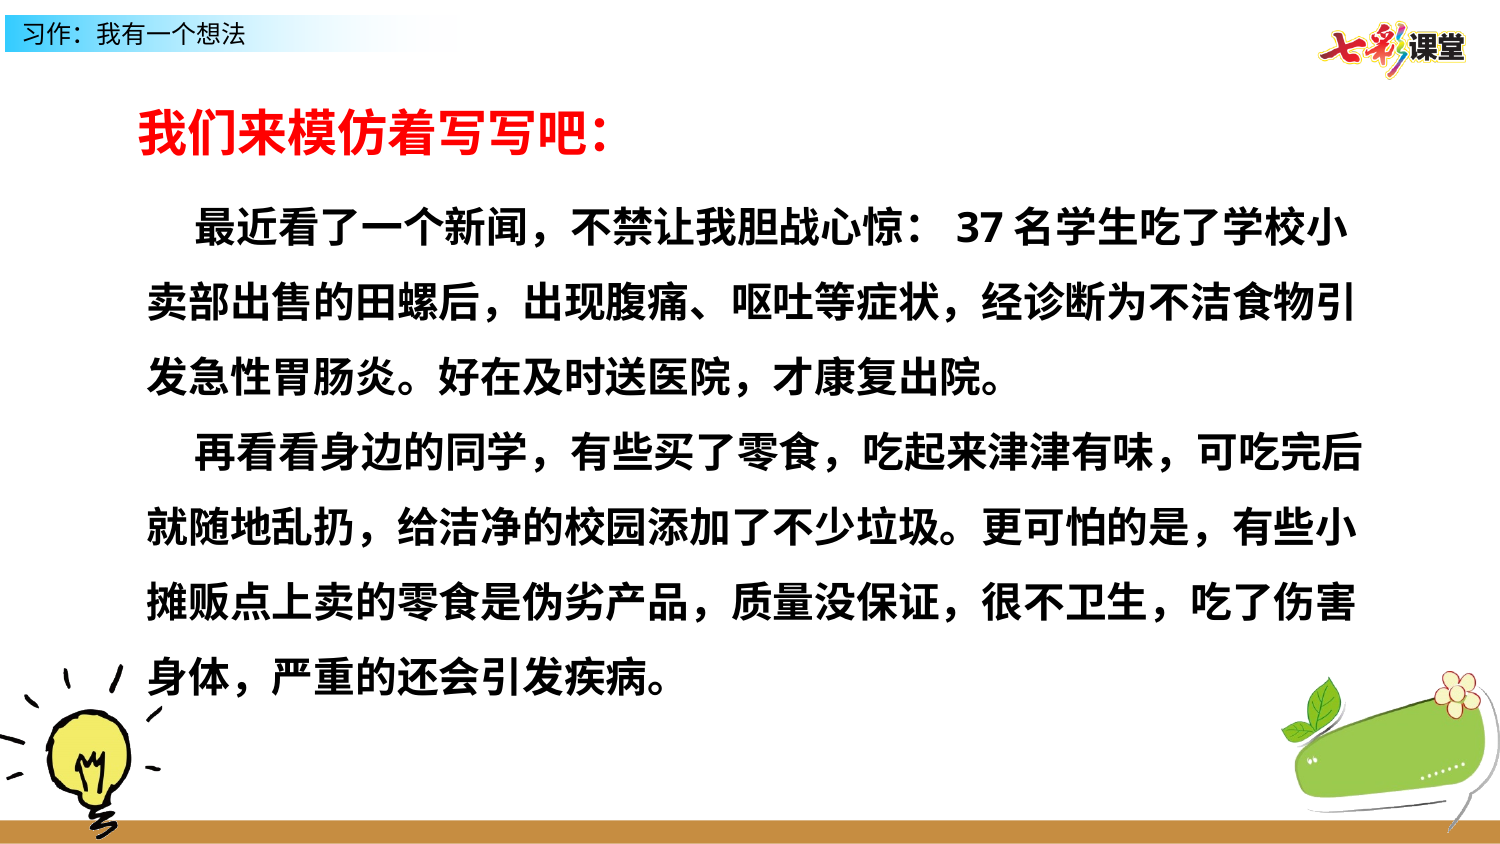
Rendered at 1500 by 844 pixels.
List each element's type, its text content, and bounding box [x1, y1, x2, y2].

text_box 最近看了一个新闻，不禁让我胆战心惊：37名学生吃了学校小卖部出售的田螺后，出现腹痛、呕吐等症状，经诊断为不洁食物引发急性胃肠炎。好在及时送医院，才康复出院。 再看看身边的同学，有些买了零食，吃起来津津有味，可吃完后就随地乱扔，给洁净的校园添加了不少垃圾。更可怕的是，有些小摊贩点上卖的零食是伪劣产品，质量没保证，很不卫生，吃了伤害身体，严重的还会引发疾病。 [131, 168, 1397, 784]
picture [0, 653, 178, 844]
picture [1277, 671, 1500, 833]
text_box 我们来模仿着写写吧： [122, 93, 785, 169]
picture [1316, 20, 1468, 80]
